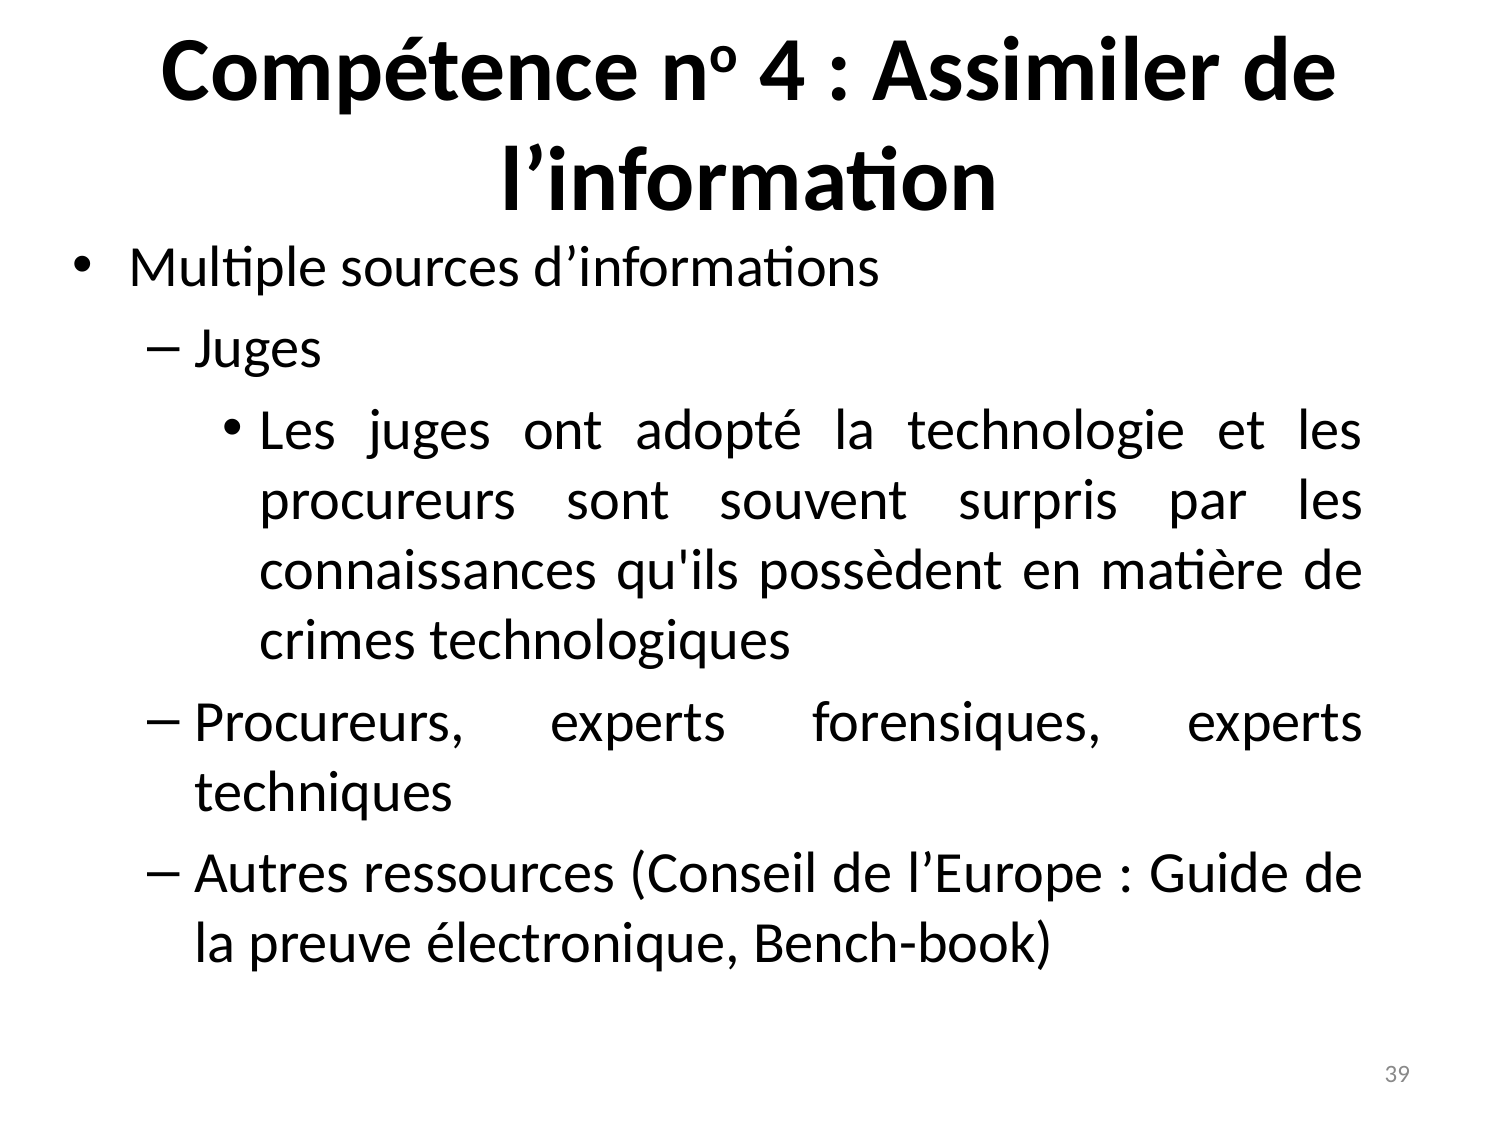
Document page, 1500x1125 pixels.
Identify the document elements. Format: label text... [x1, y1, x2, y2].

title Compétence no 4 : Assimiler de l’information [75, 24, 1425, 213]
slide_number 39 [1074, 1042, 1425, 1103]
text_box Multiple sources d’informations Juges Les juges ont adopté la technologie et les procureurs sont souvent surpris par les connaissances qu'ils possèdent en matière de crimes technologiques Procureurs, experts forensiques, experts techniques Autres ressources (Conseil de l’Europe : Guide de la preuve électronique, Bench-book) [57, 220, 1379, 1097]
